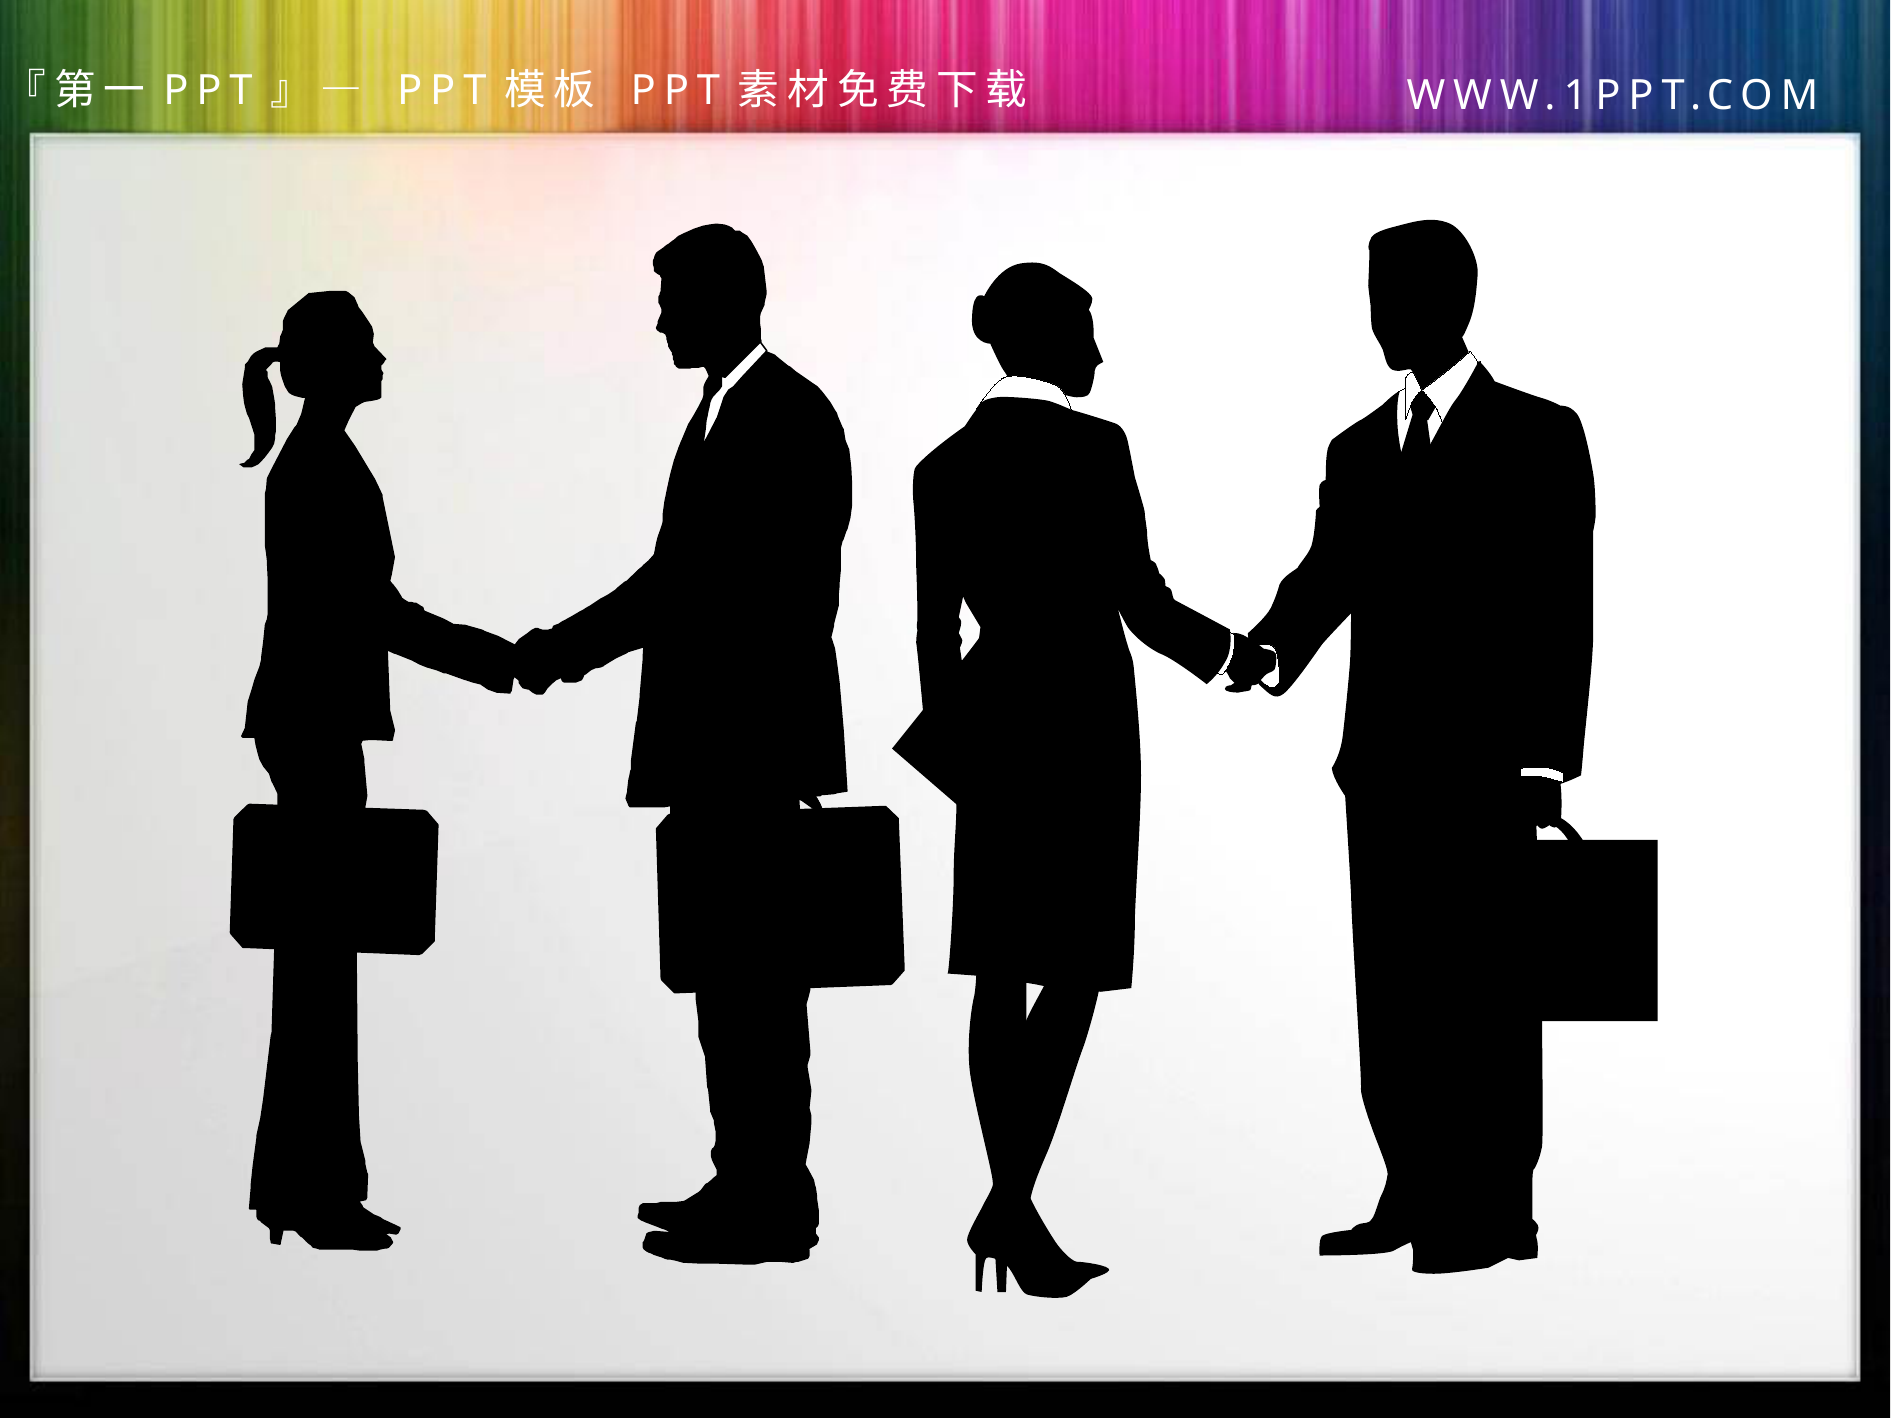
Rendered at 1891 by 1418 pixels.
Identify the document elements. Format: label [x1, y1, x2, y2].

text_box [230, 224, 886, 1265]
picture [0, 0, 1891, 1418]
text_box [891, 215, 1658, 1300]
